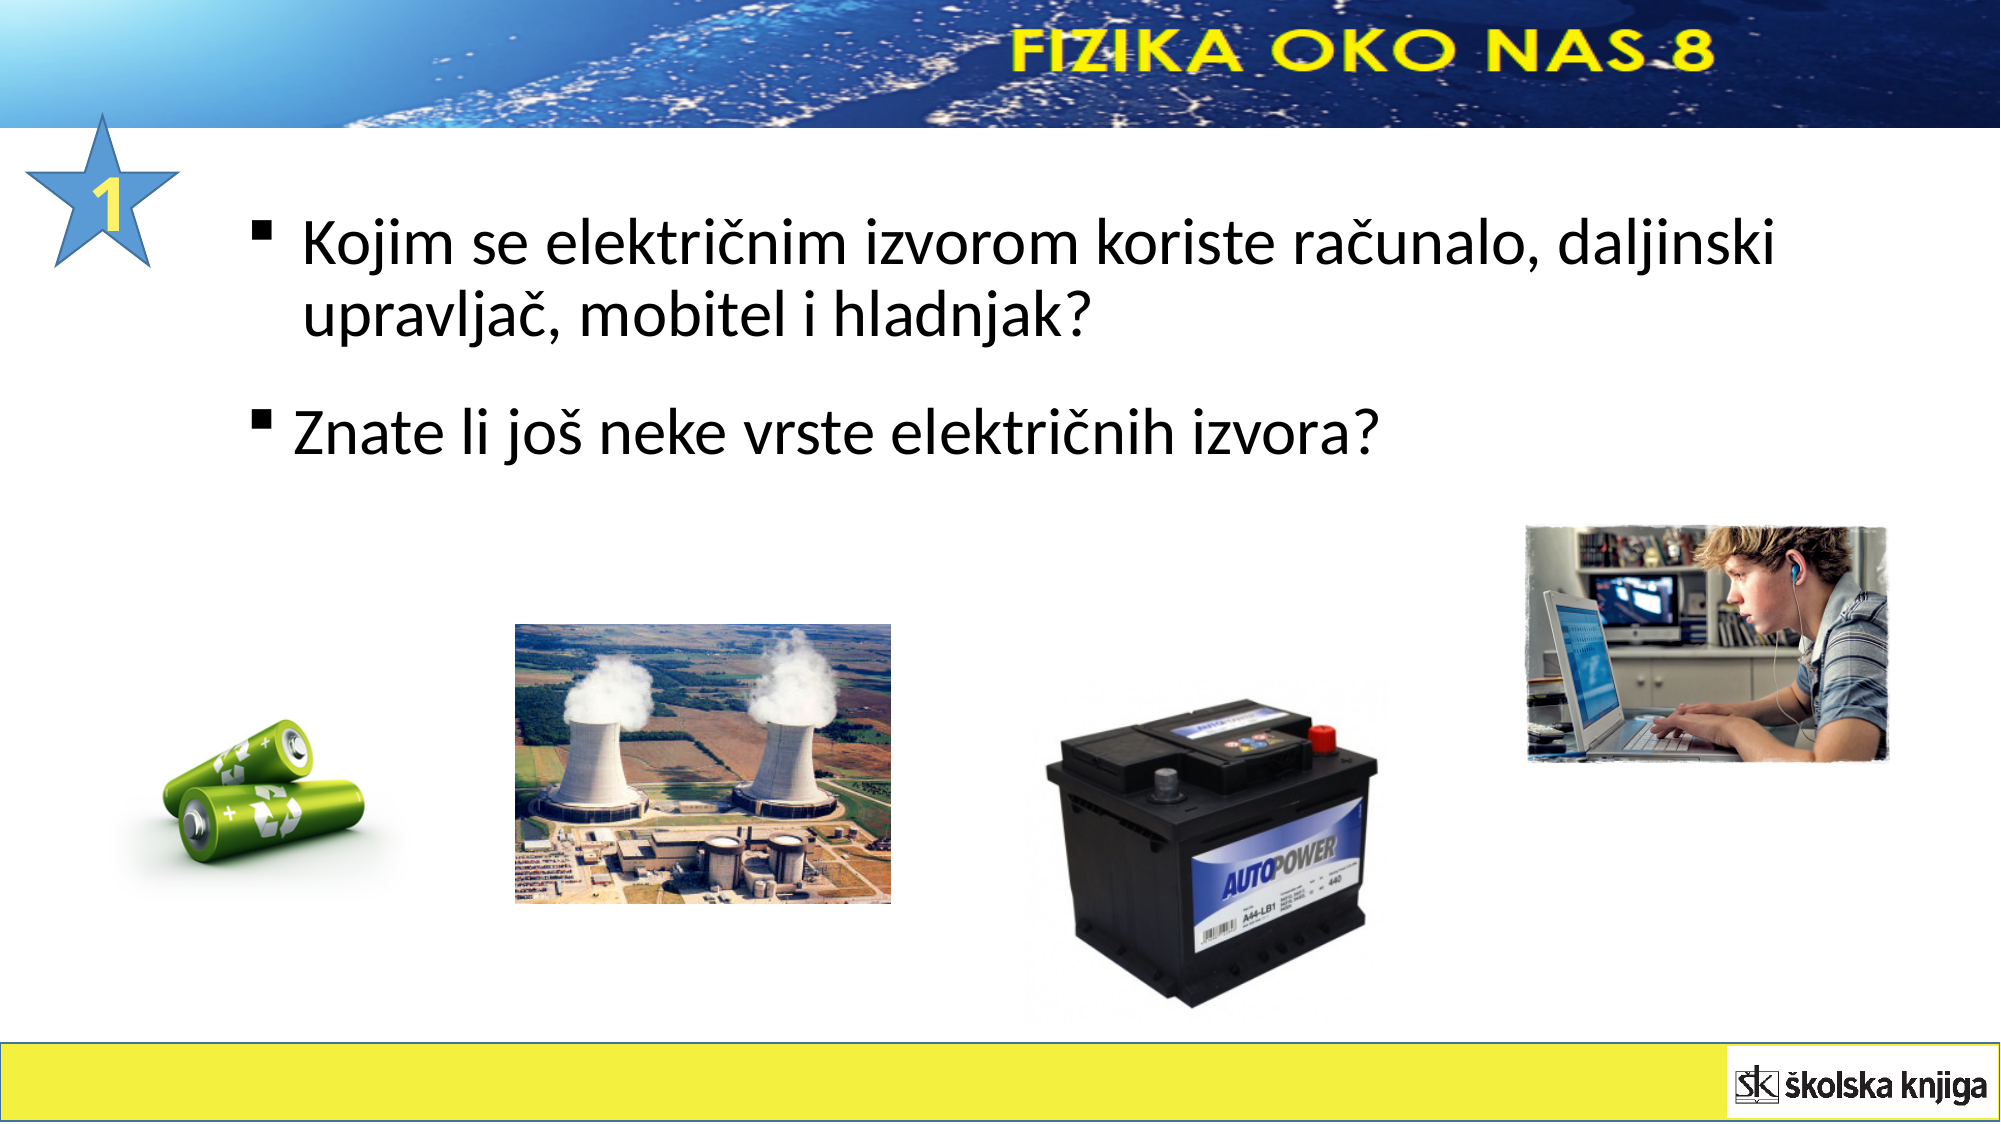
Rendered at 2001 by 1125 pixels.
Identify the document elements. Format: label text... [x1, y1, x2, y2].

title Kojim se električnim izvorom koriste računalo, daljinski upravljač, mobitel i hladnjak? [231, 291, 1983, 381]
picture [1727, 1046, 1998, 1118]
picture [514, 624, 891, 904]
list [1025, 679, 1389, 1024]
text_box Znate li još neke vrste električnih izvora? [231, 380, 1724, 476]
text_box 1 [24, 111, 181, 269]
picture [0, 0, 2000, 128]
picture [1523, 523, 1891, 765]
picture [103, 697, 416, 906]
